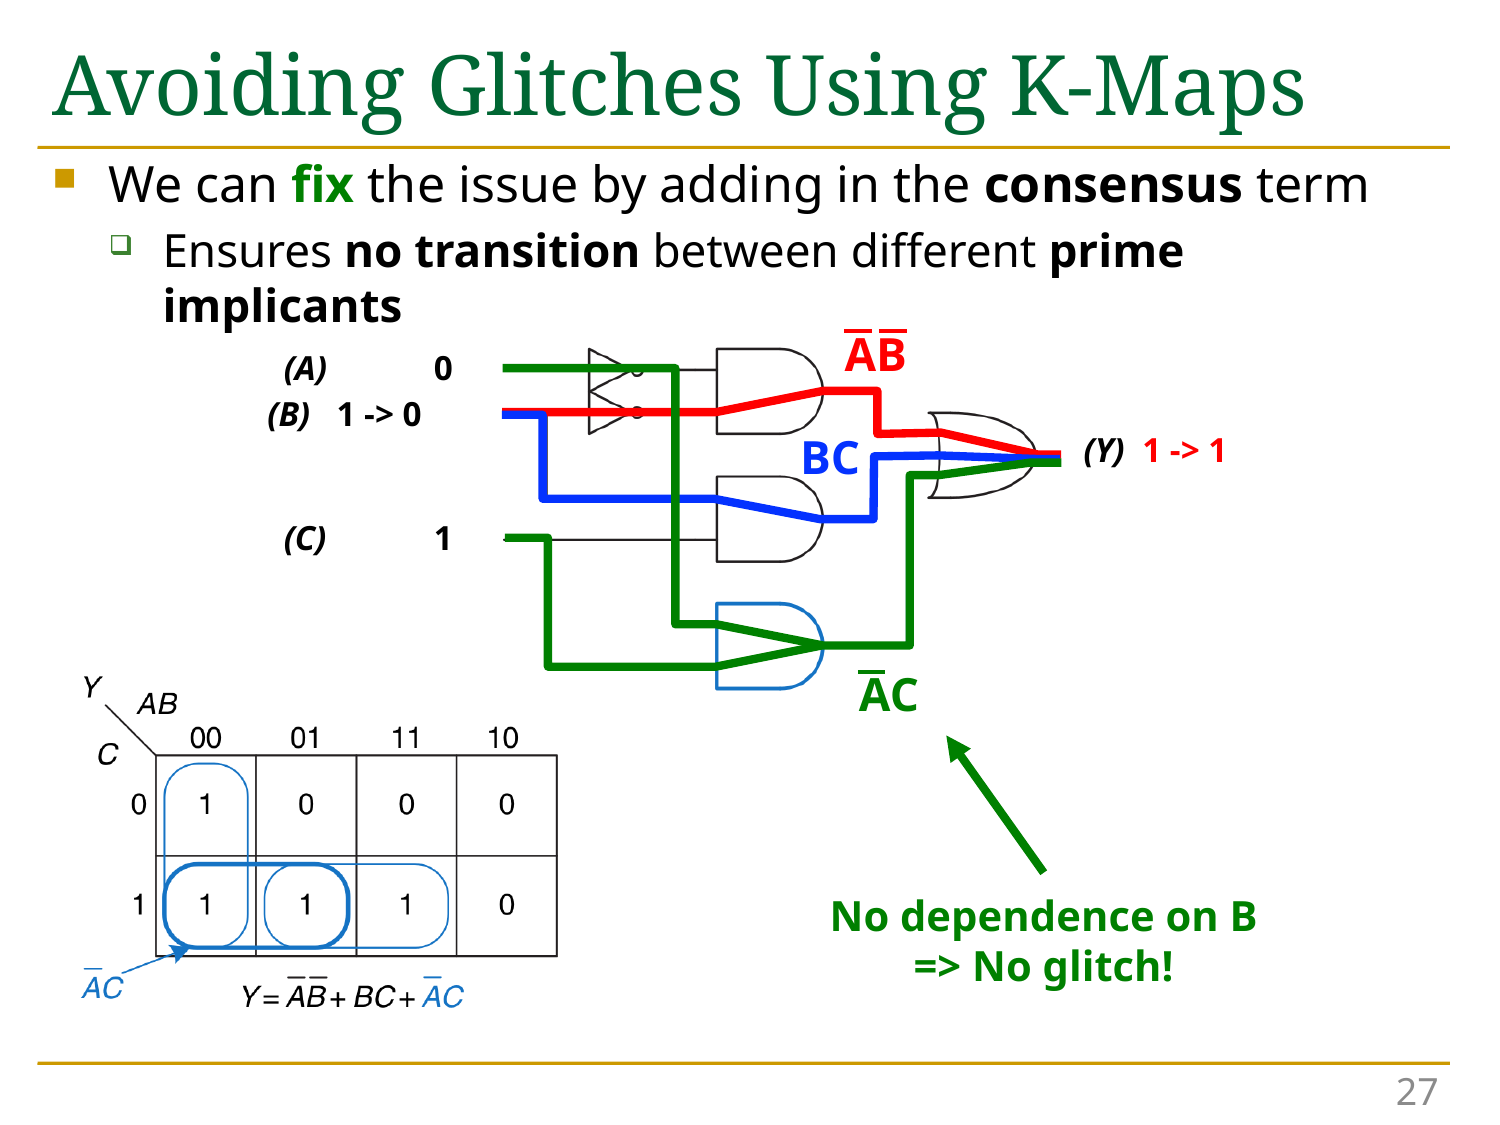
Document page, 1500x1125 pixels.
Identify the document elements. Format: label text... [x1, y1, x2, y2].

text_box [252, 317, 1379, 730]
slide_number 27 [1116, 1063, 1454, 1124]
text_box No dependence on B => No glitch! [737, 882, 1350, 998]
title Avoiding Glitches Using K-Maps [37, 24, 1450, 144]
list We can fix the issue by adding in the consensus term Ensures no transition between different prime implicants [37, 144, 1450, 305]
text_box [87, 174, 1413, 1025]
picture [78, 668, 569, 1022]
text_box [945, 735, 1044, 873]
